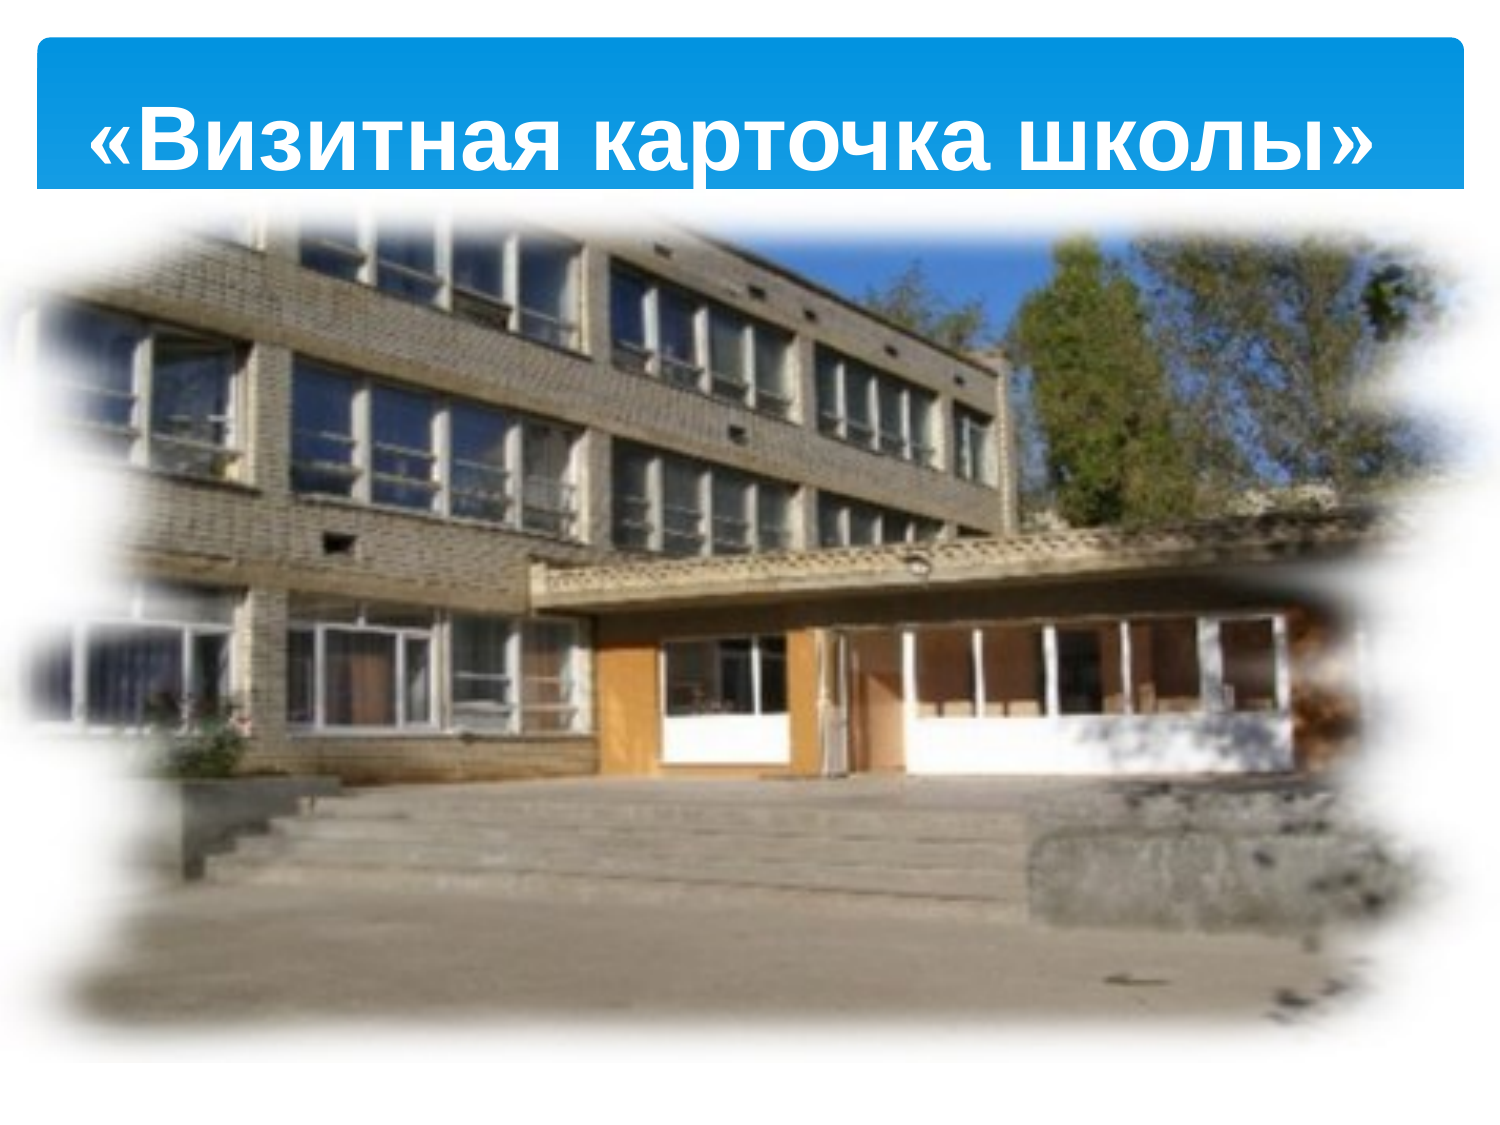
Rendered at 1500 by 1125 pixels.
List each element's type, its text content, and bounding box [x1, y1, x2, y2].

picture [0, 189, 1500, 1063]
title «Визитная карточка школы» [64, 42, 1424, 186]
